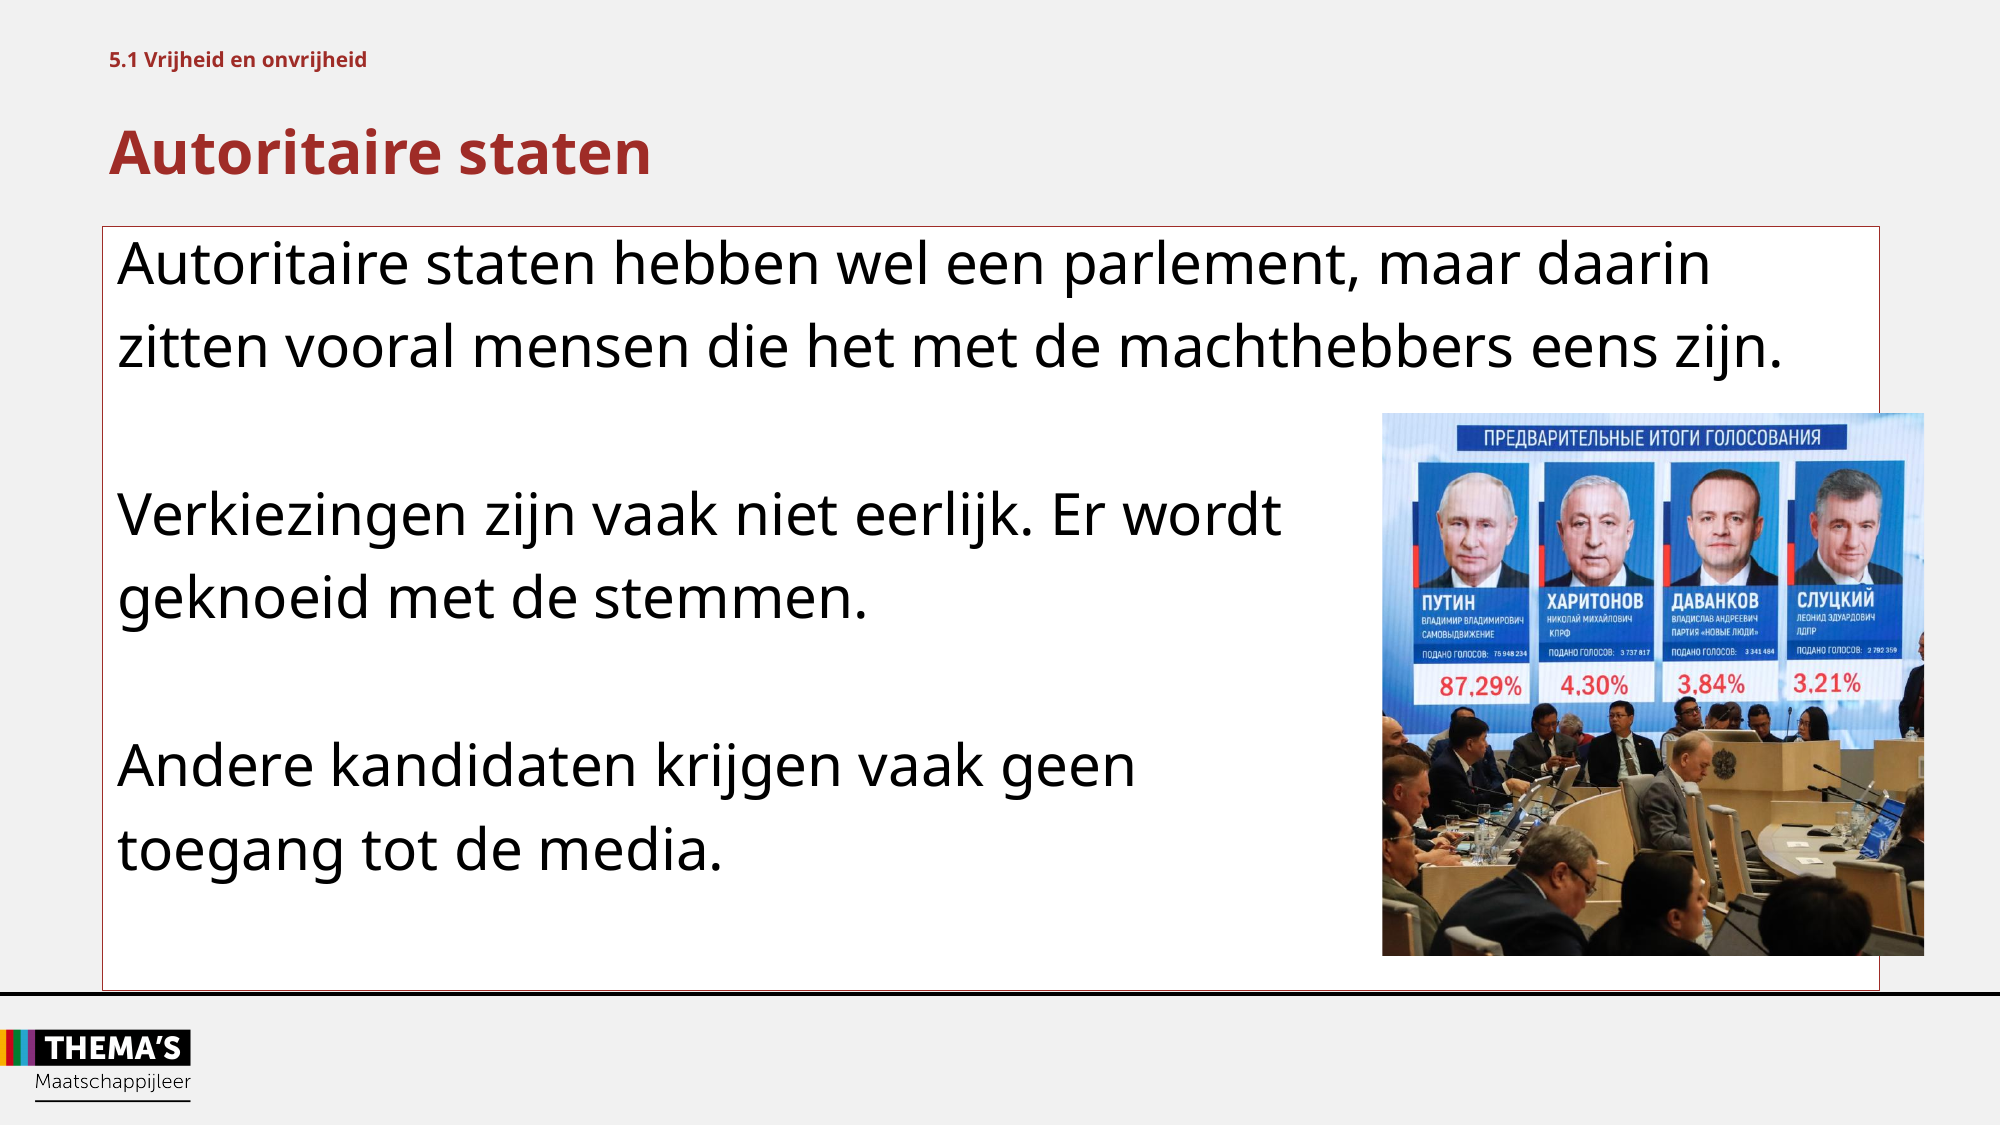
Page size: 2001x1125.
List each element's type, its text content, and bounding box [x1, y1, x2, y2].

picture [0, 993, 203, 1125]
list Autoritaire staten hebben wel een parlement, maar daarin zitten vooral mensen die het met de machthebbers eens zijn. Verkiezingen zijn vaak niet eerlijk. Er wordt geknoeid met de stemmen. Andere kandidaten krijgen vaak geen toegang tot de media. [102, 226, 1880, 991]
picture [1382, 413, 1925, 956]
list Autoritaire staten [94, 114, 1879, 205]
list 5.1 Vrijheid en onvrijheid [94, 33, 941, 88]
